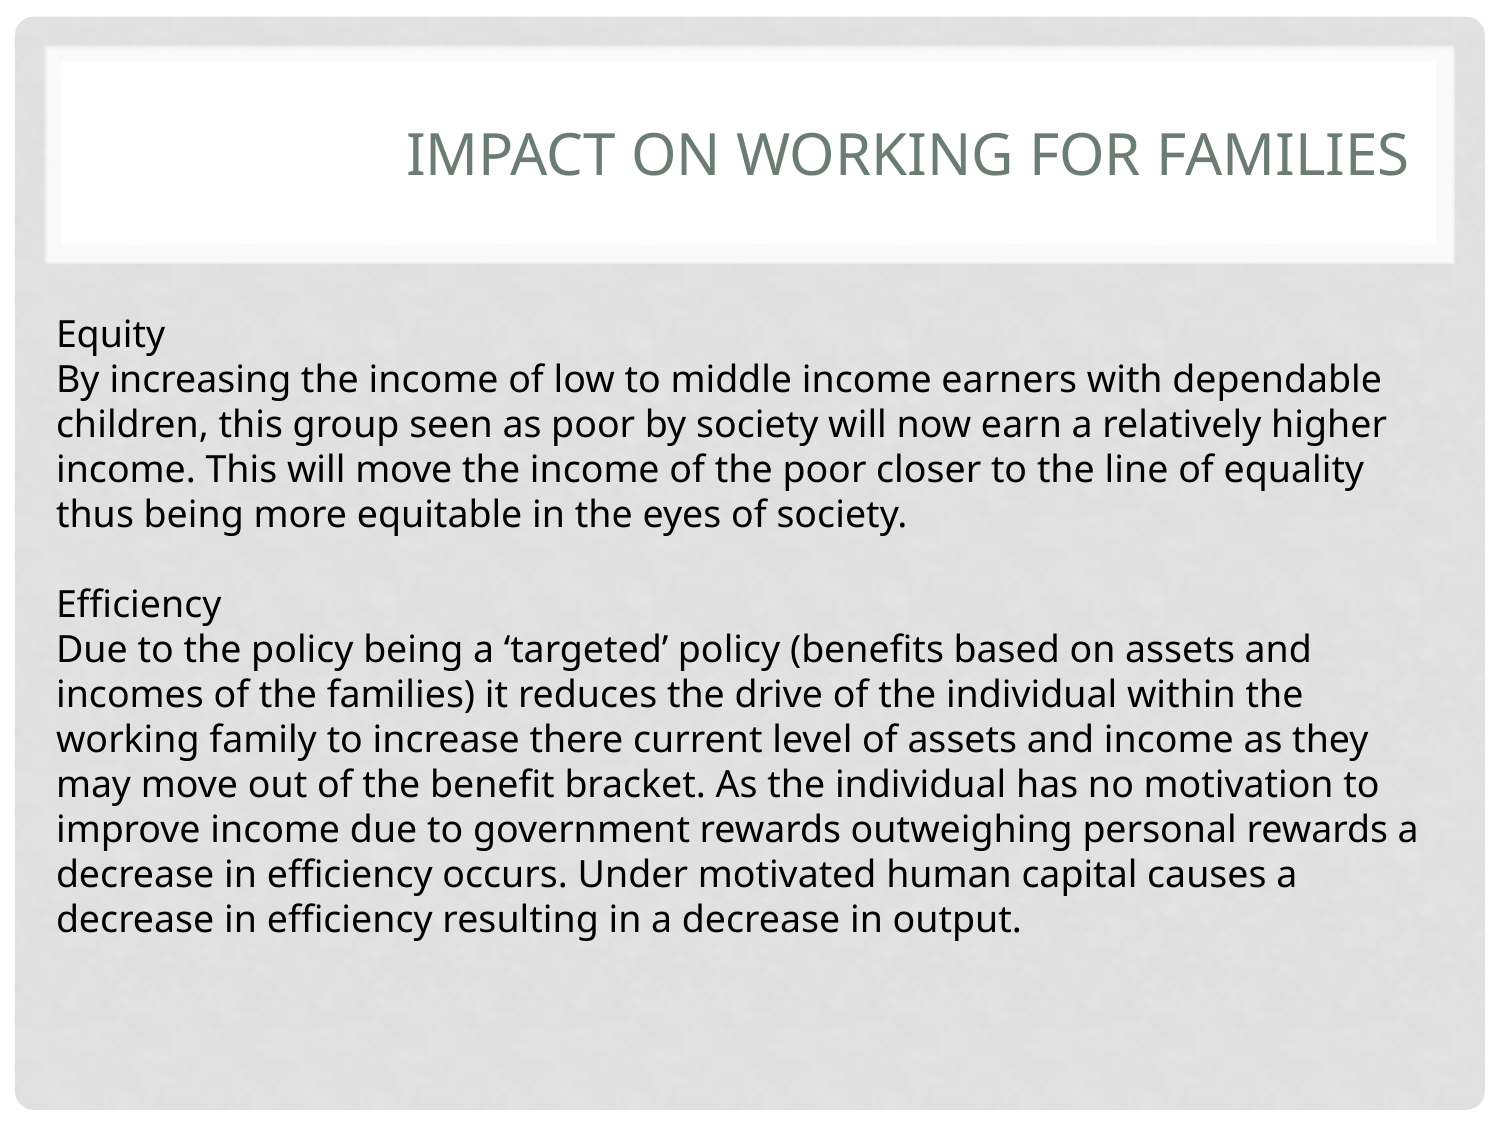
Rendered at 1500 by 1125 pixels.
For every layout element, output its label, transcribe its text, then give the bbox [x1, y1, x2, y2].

title Impact on working for families [69, 66, 1425, 238]
text_box Equity By increasing the income of low to middle income earners with dependable children, this group seen as poor by society will now earn a relatively higher income. This will move the income of the poor closer to the line of equality thus being more equitable in the eyes of society. Efficiency Due to the policy being a ‘targeted’ policy (benefits based on assets and incomes of the families) it reduces the drive of the individual within the working family to increase there current level of assets and income as they may move out of the benefit bracket. As the individual has no motivation to improve income due to government rewards outweighing personal rewards a decrease in efficiency occurs. Under motivated human capital causes a decrease in efficiency resulting in a decrease in output. [41, 302, 1459, 993]
